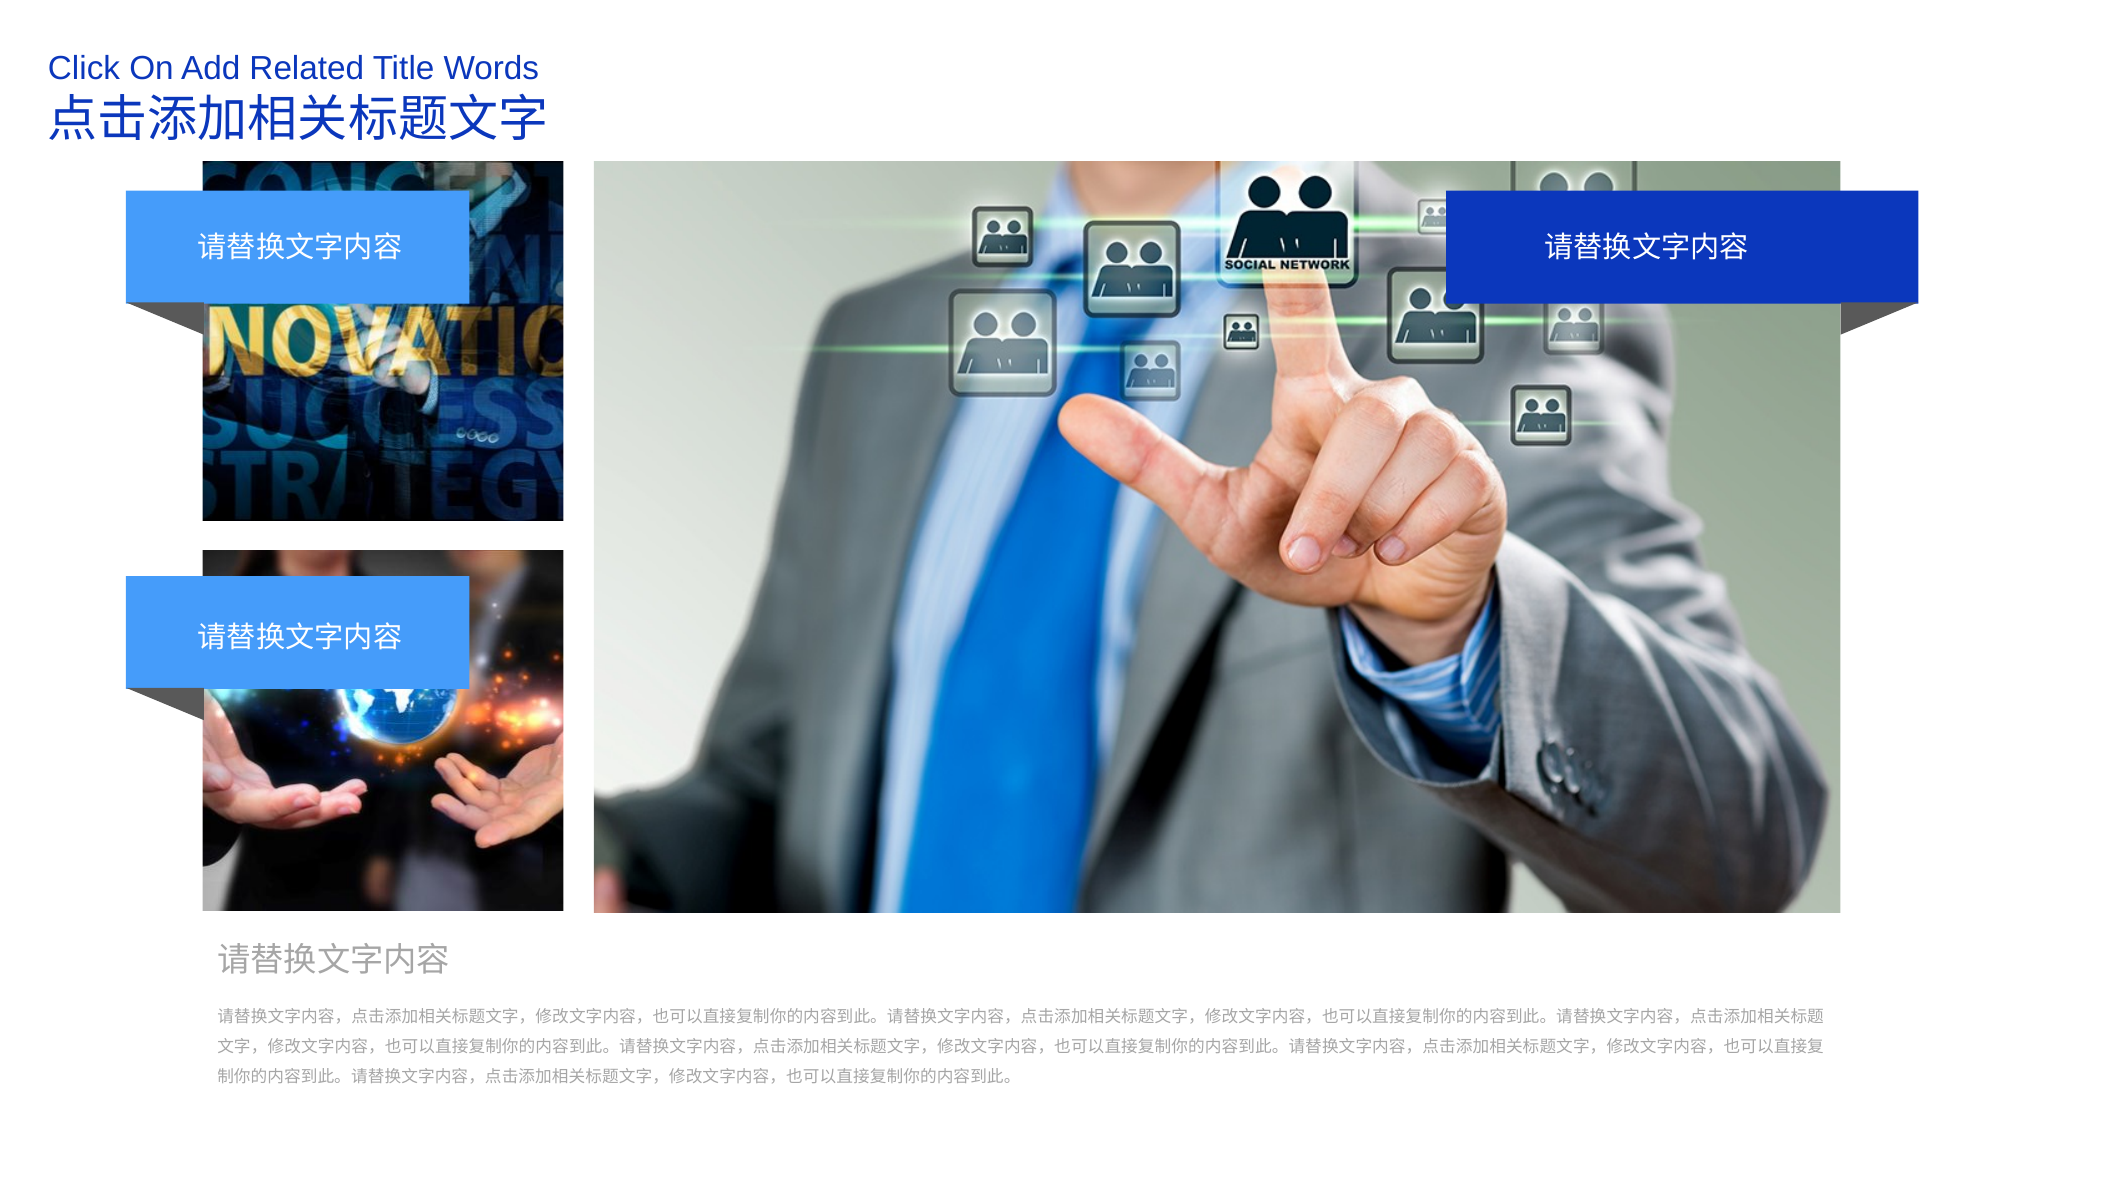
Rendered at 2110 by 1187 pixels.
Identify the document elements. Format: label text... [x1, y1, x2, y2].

text_box 请替换文字内容 [1529, 203, 1765, 271]
text_box Click On Add Related Title Words 点击添加相关标题文字 [33, 39, 591, 154]
text_box [1446, 190, 1919, 304]
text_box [202, 910, 1841, 1091]
text_box [125, 576, 470, 689]
text_box [125, 302, 204, 335]
text_box 请替换文字内容 [182, 203, 430, 271]
text_box [202, 160, 564, 522]
text_box [202, 550, 564, 910]
text_box [125, 190, 470, 304]
text_box [125, 687, 204, 721]
text_box [1840, 302, 1919, 335]
text_box [593, 160, 1841, 910]
text_box 请替换文字内容 [182, 593, 430, 661]
